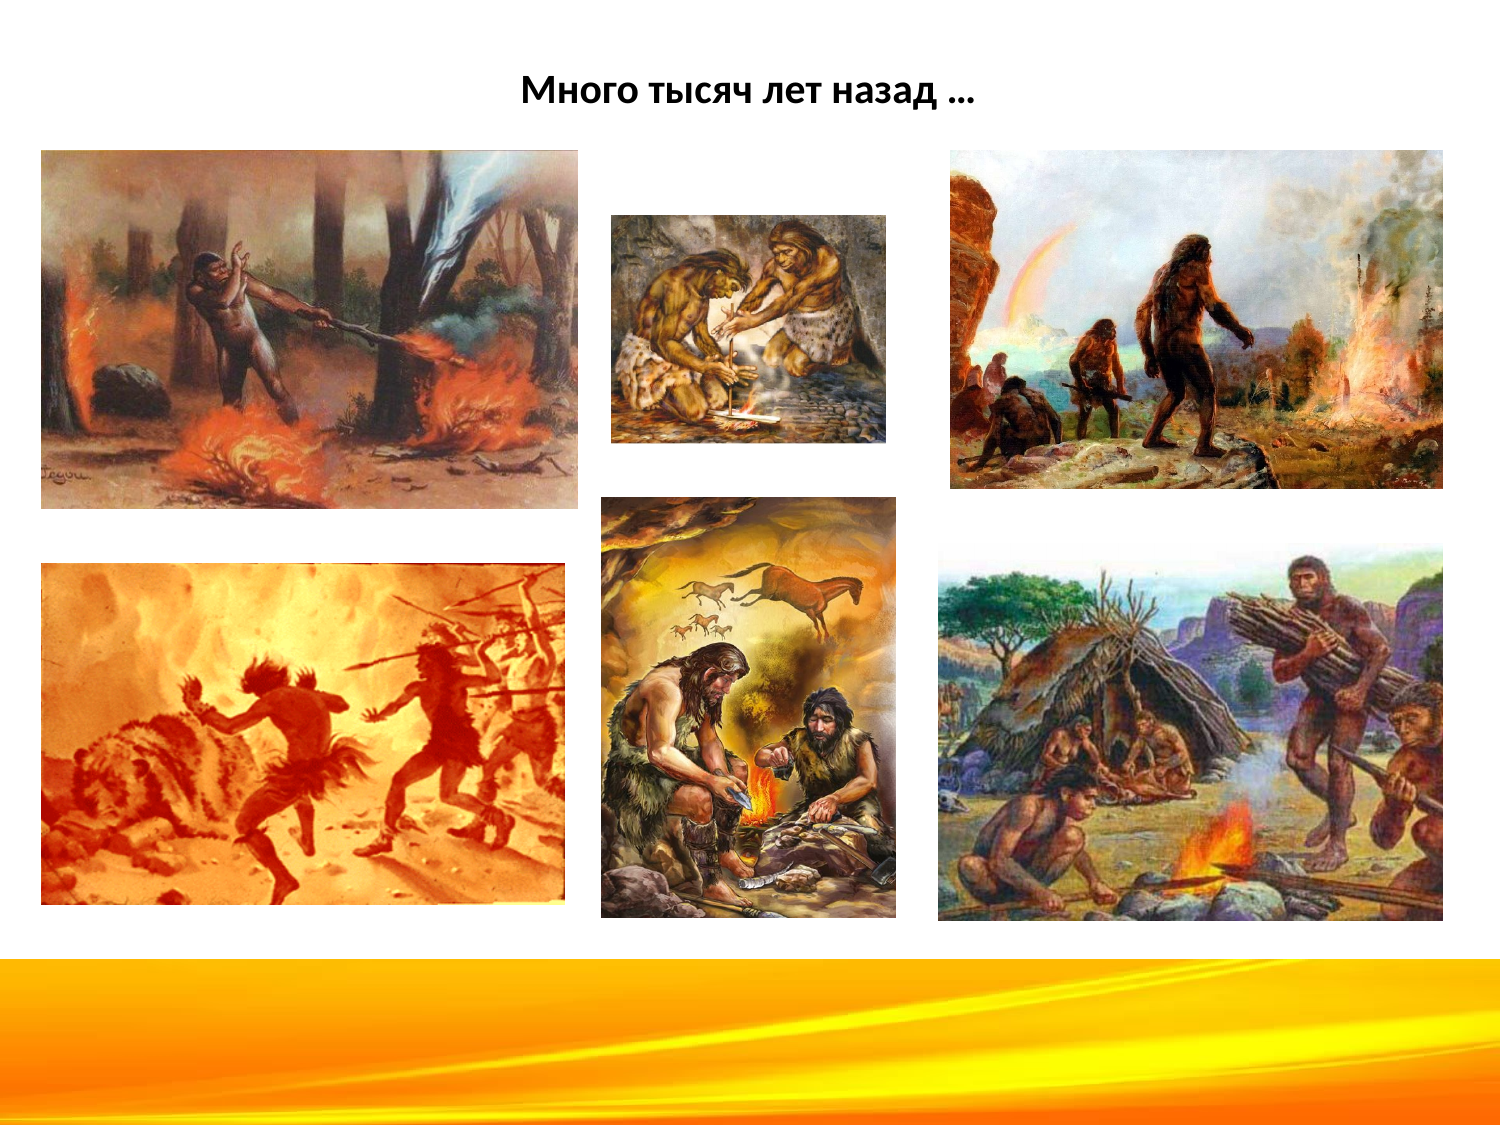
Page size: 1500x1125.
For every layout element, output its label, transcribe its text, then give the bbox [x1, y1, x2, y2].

picture [41, 150, 578, 510]
picture [0, 958, 1500, 1125]
picture [938, 543, 1443, 922]
picture [611, 215, 886, 445]
picture [41, 563, 565, 906]
picture [601, 497, 896, 918]
text_box Много тысяч лет назад … [505, 54, 992, 120]
picture [950, 150, 1443, 489]
